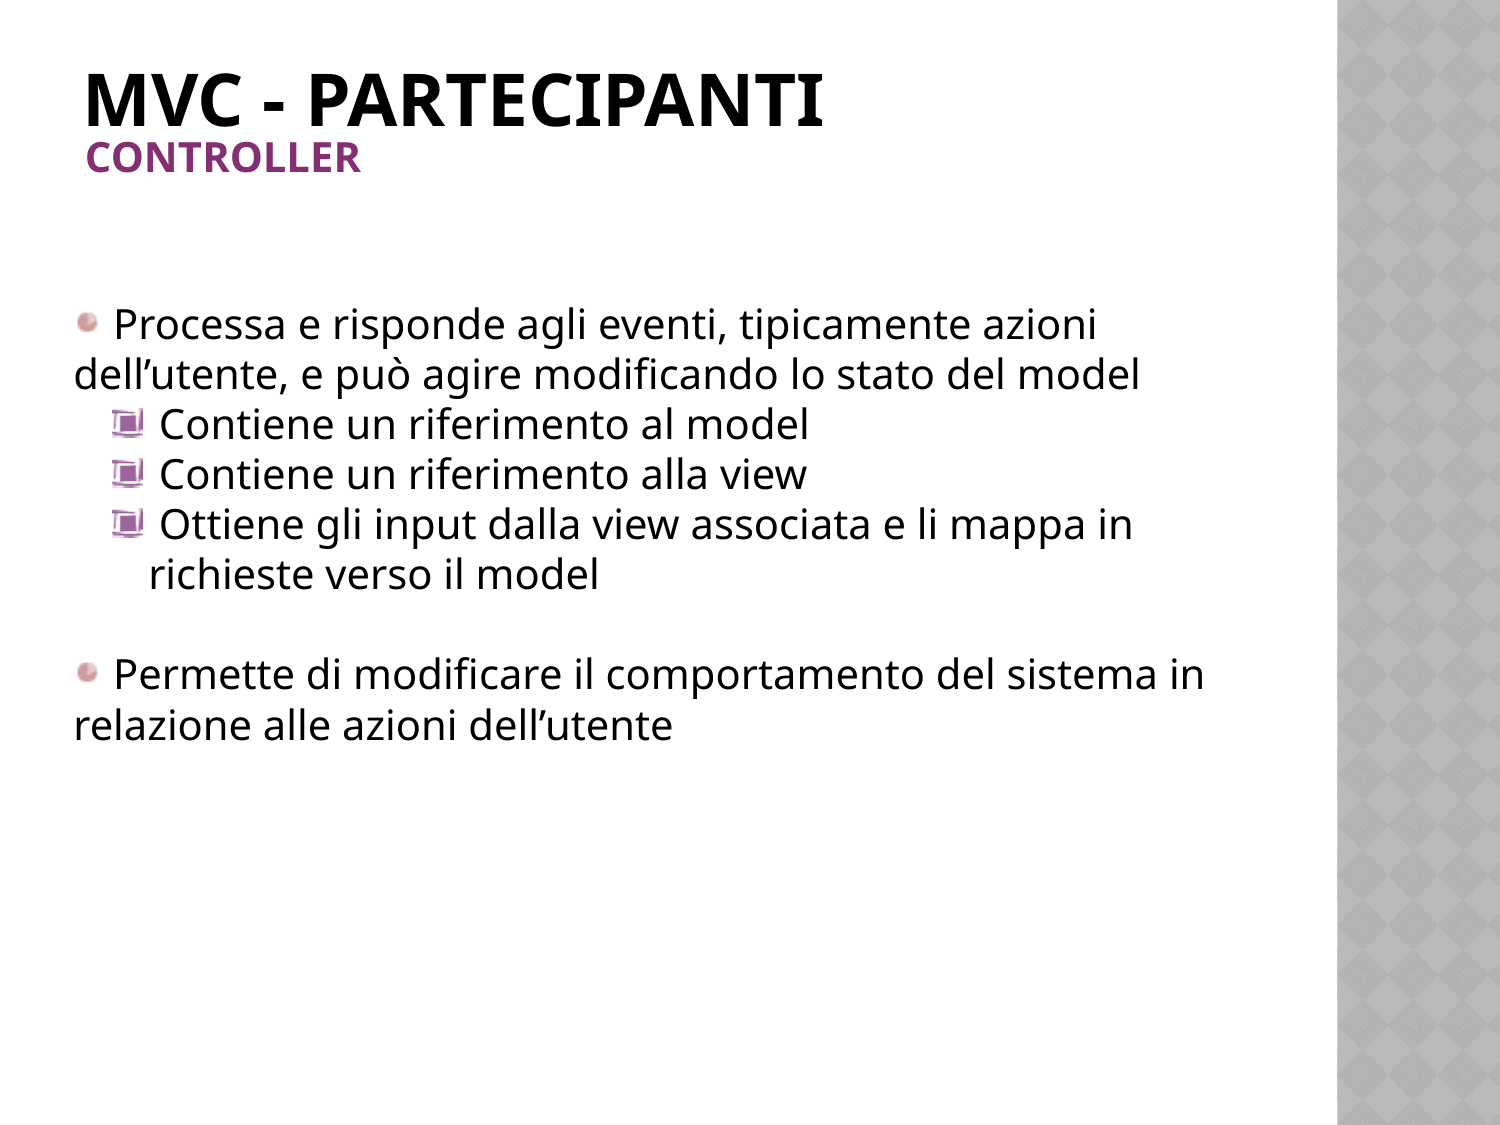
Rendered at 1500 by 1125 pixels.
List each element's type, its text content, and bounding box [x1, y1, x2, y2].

picture [112, 458, 143, 488]
title MVC - PARTECIPANTI [75, 52, 1263, 128]
text_box CONTROLLER [70, 128, 1289, 190]
picture [73, 658, 103, 688]
picture [73, 308, 103, 338]
picture [112, 408, 143, 438]
picture [112, 508, 143, 538]
text_box Processa e risponde agli eventi, tipicamente azioni dell’utente, e può agire modificando lo stato del model Contiene un riferimento al model Contiene un riferimento alla view Ottiene gli input dalla view associata e li mappa in richieste verso il model Permette di modificare il comportamento del sistema in relazione alle azioni dell’utente [58, 290, 1278, 806]
